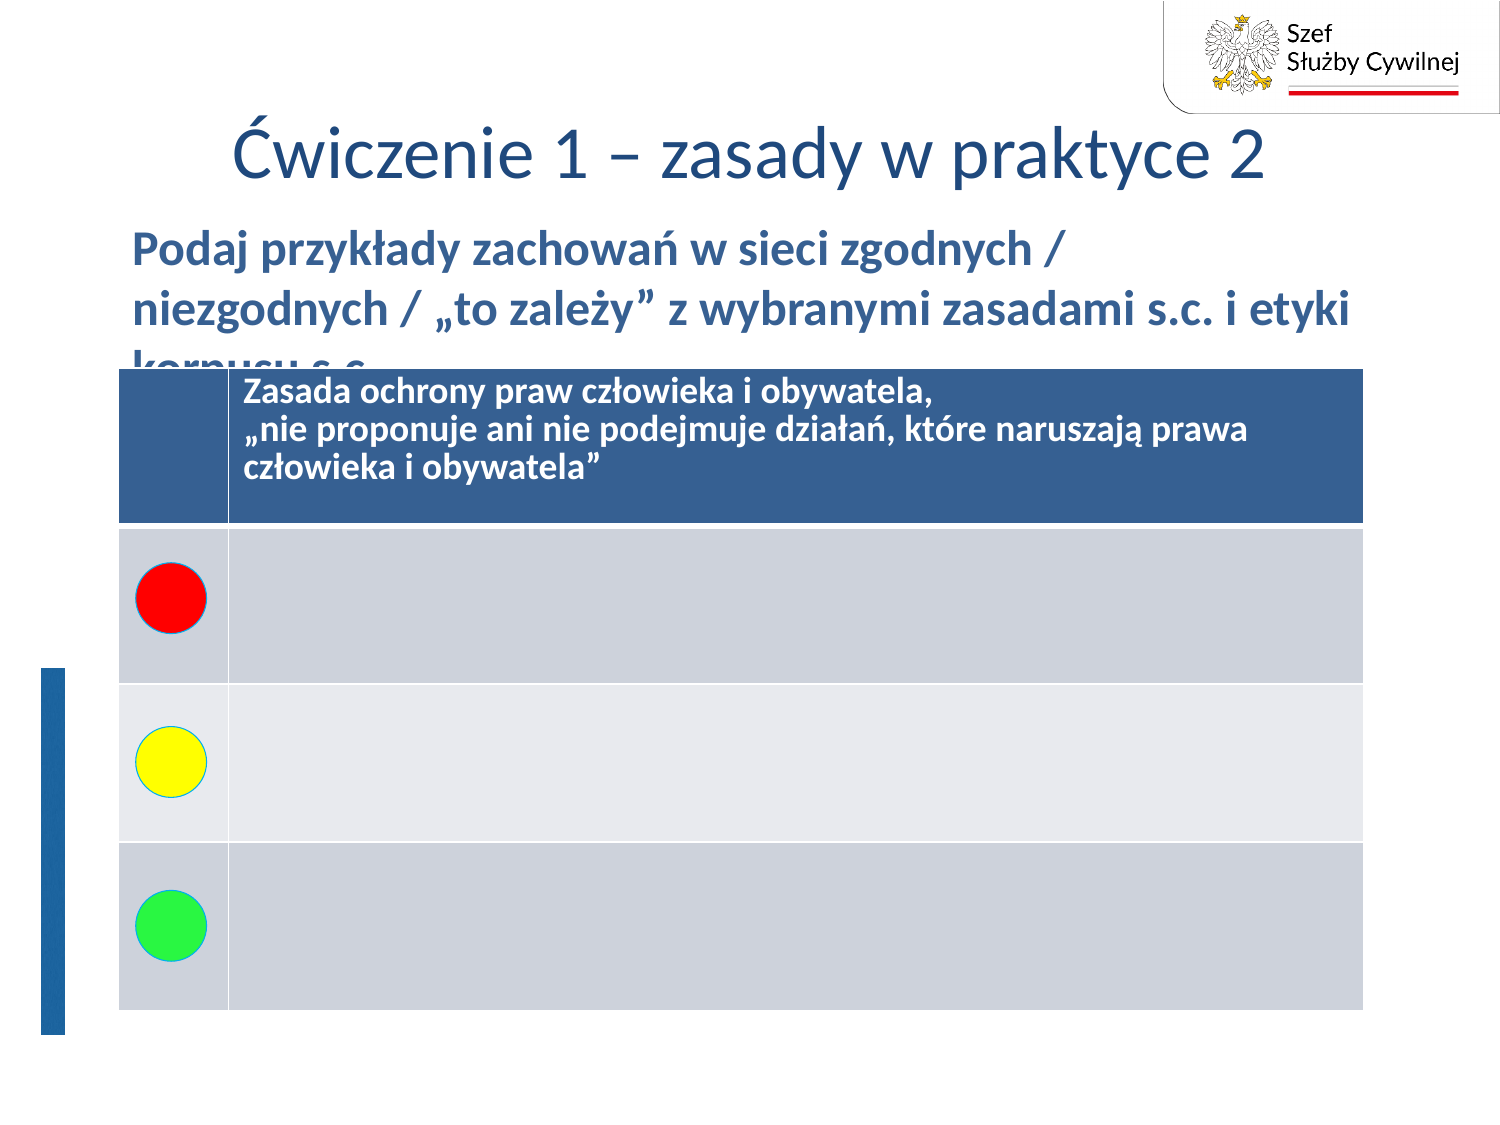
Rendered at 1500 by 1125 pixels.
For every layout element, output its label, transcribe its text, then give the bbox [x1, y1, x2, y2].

text_box Podaj przykłady zachowań w sieci zgodnych / niezgodnych / „to zależy” z wybranymi zasadami s.c. i etyki korpusu s.c. [117, 208, 1382, 403]
title Ćwiczenie 1 – zasady w praktyce 2 [100, 95, 1400, 221]
picture [41, 668, 65, 1035]
table_header [119, 369, 228, 523]
table_cell [229, 685, 1363, 841]
table_header Zasada ochrony praw człowieka i obywatela, „nie proponuje ani nie podejmuje działań, które naruszają prawa człowieka i obywatela” [229, 369, 1363, 523]
table_cell [229, 843, 1363, 1010]
table_cell [229, 529, 1363, 683]
text_box [133, 724, 209, 800]
table_cell [119, 843, 228, 1010]
text_box [133, 888, 209, 964]
table_cell [119, 529, 228, 683]
text_box [133, 560, 209, 636]
picture [1163, 0, 1500, 114]
table_cell [119, 685, 228, 841]
